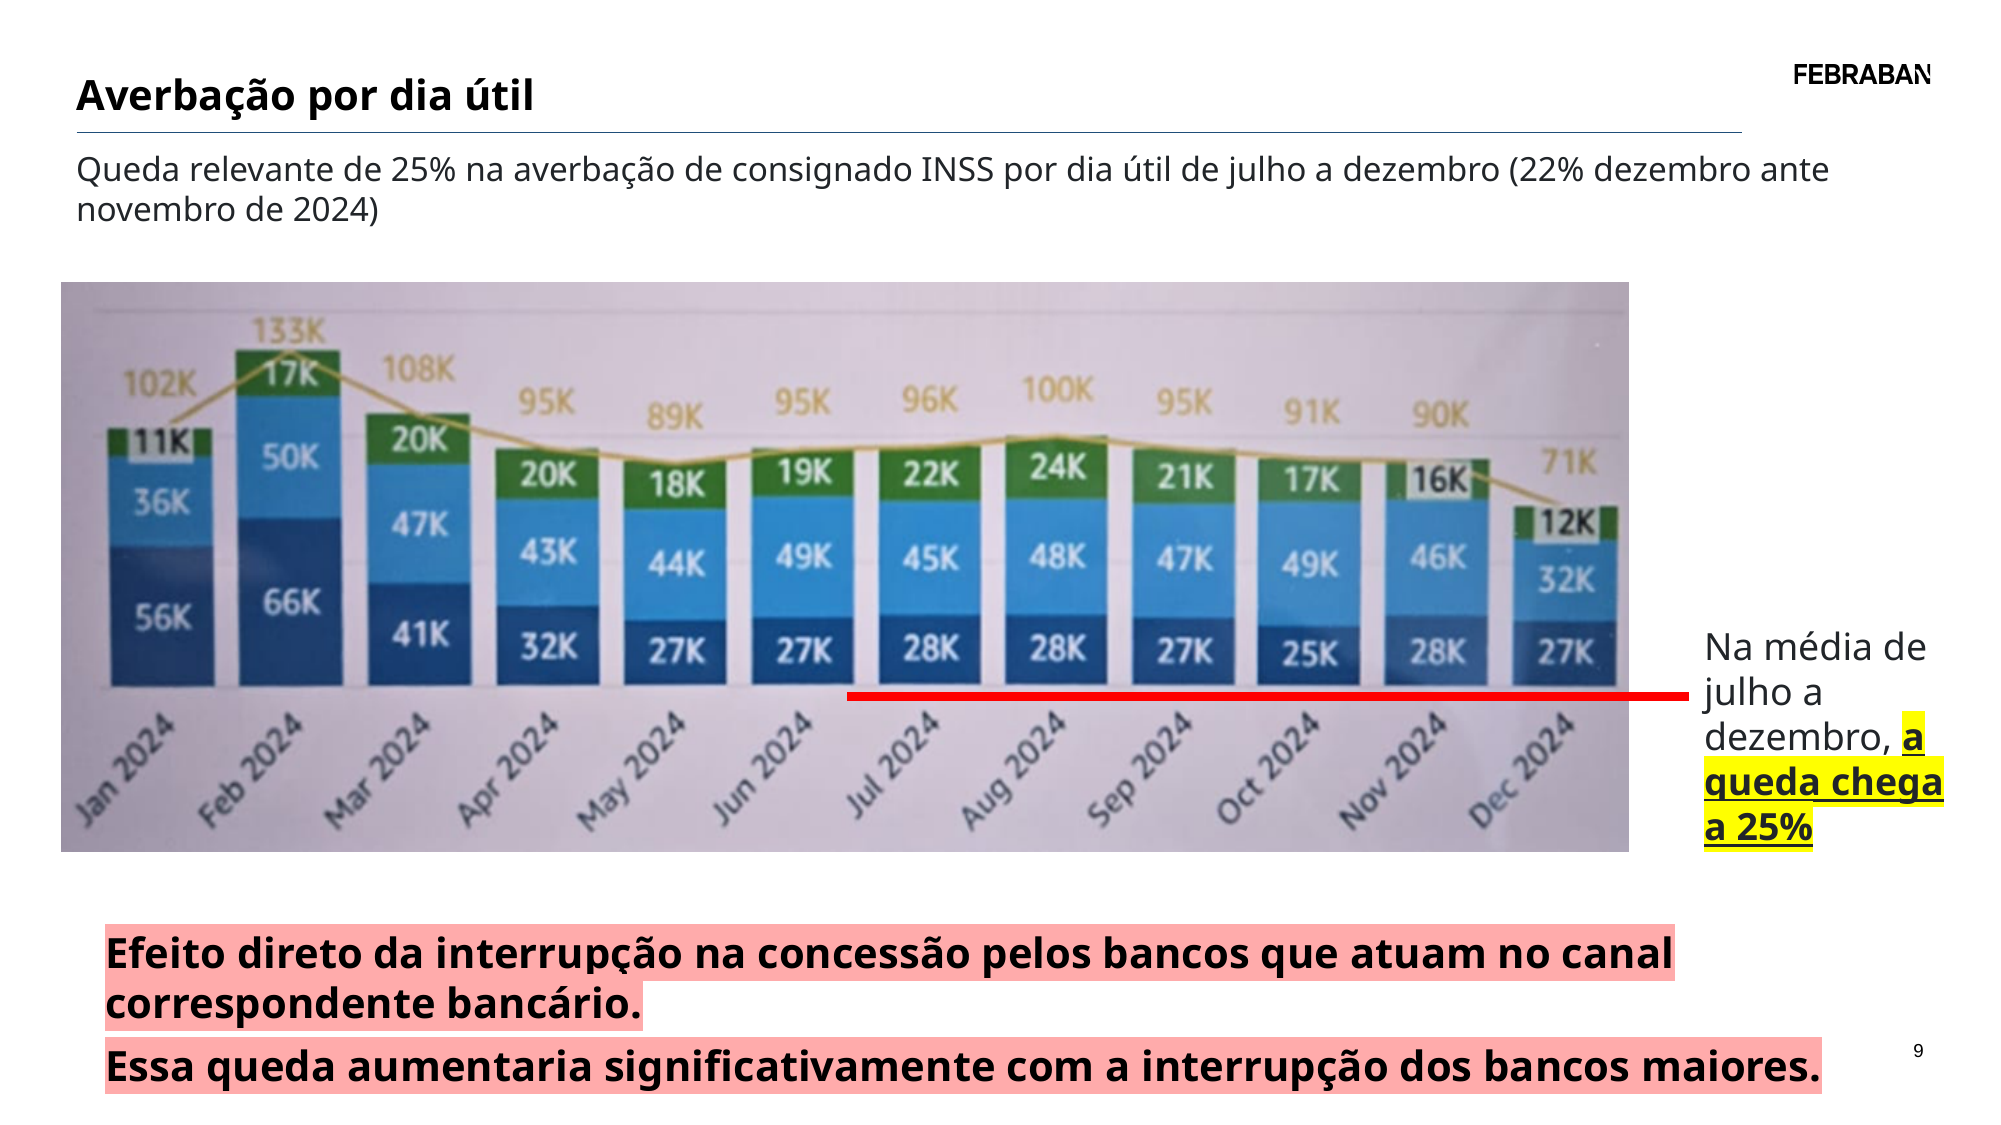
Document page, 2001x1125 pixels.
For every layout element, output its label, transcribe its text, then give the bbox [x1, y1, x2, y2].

text_box Efeito direto da interrupção na concessão pelos bancos que atuam no canal correspondente bancário. Essa queda aumentaria significativamente com a interrupção dos bancos maiores. [90, 919, 1928, 1098]
picture [1794, 64, 1931, 84]
picture [61, 282, 1629, 852]
text_box Na média de julho a dezembro, a queda chega a 25% [1689, 616, 1969, 856]
text_box Queda relevante de 25% na averbação de consignado INSS por dia útil de julho a dezembro (22% dezembro ante novembro de 2024) [61, 140, 1891, 236]
text_box Averbação por dia útil [61, 61, 1725, 126]
slide_number 9 [1488, 1016, 1939, 1085]
